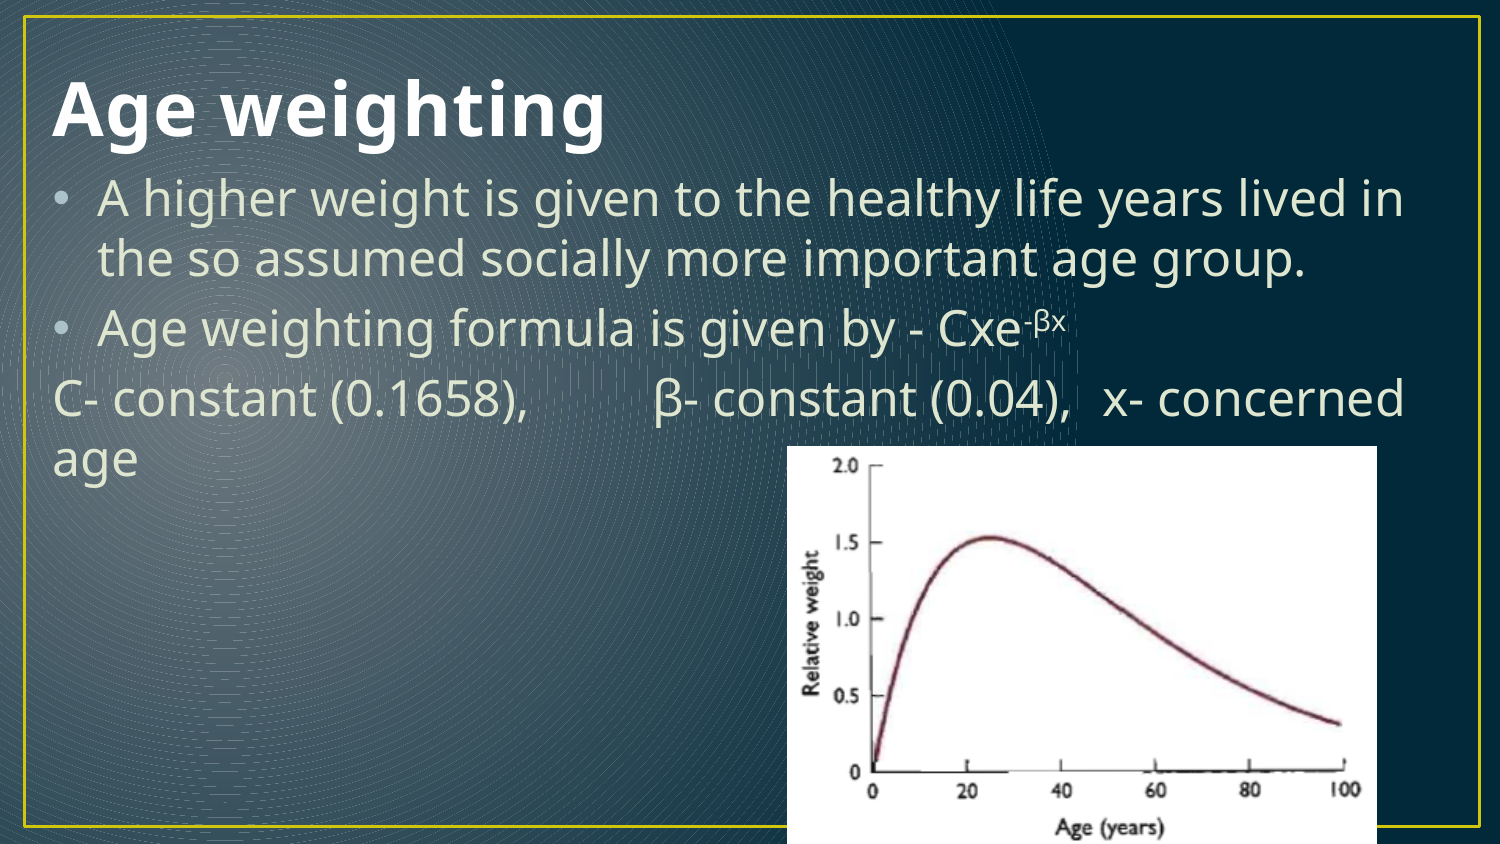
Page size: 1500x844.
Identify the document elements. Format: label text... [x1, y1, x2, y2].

list A higher weight is given to the healthy life years lived in the so assumed socially more important age group. Age weighting formula is given by - Cxe-βx C- constant (0.1658), β- constant (0.04), x- concerned age [37, 159, 1463, 822]
title Age weighting [37, 33, 1425, 159]
picture [787, 446, 1377, 844]
